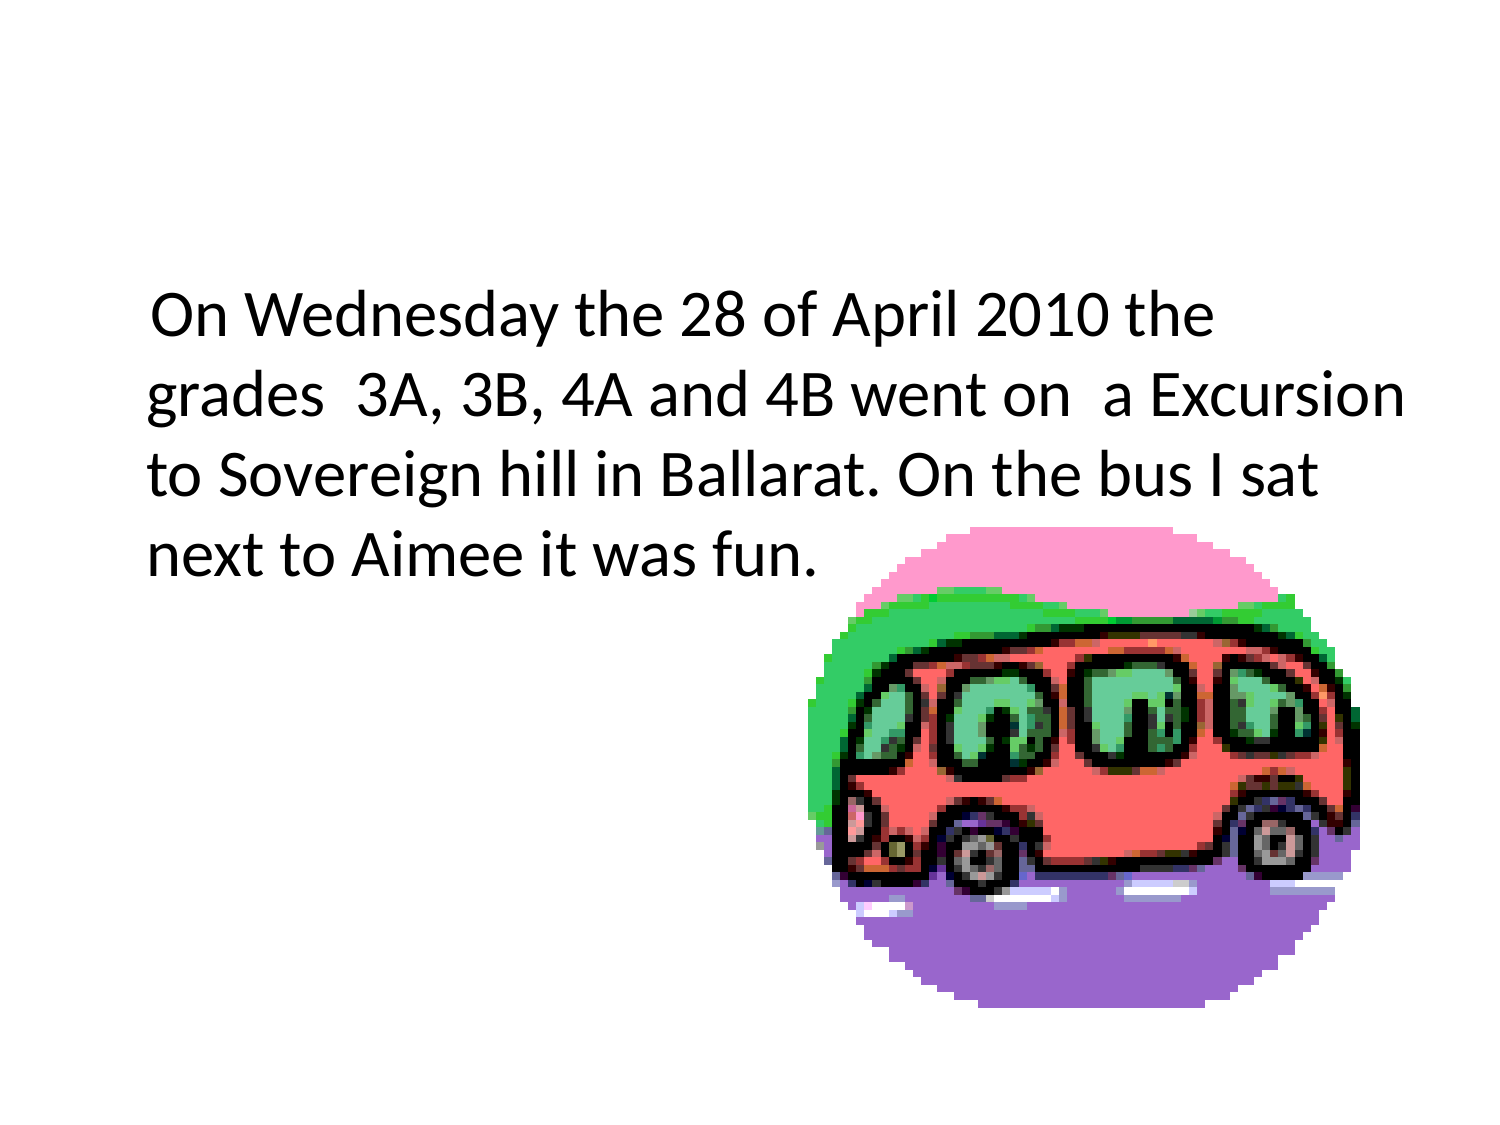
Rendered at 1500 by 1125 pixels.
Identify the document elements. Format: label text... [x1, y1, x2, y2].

picture [808, 527, 1360, 1008]
list On Wednesday the 28 of April 2010 the grades 3A, 3B, 4A and 4B went on a Excursion to Sovereign hill in Ballarat. On the bus I sat next to Aimee it was fun. [75, 262, 1425, 1005]
